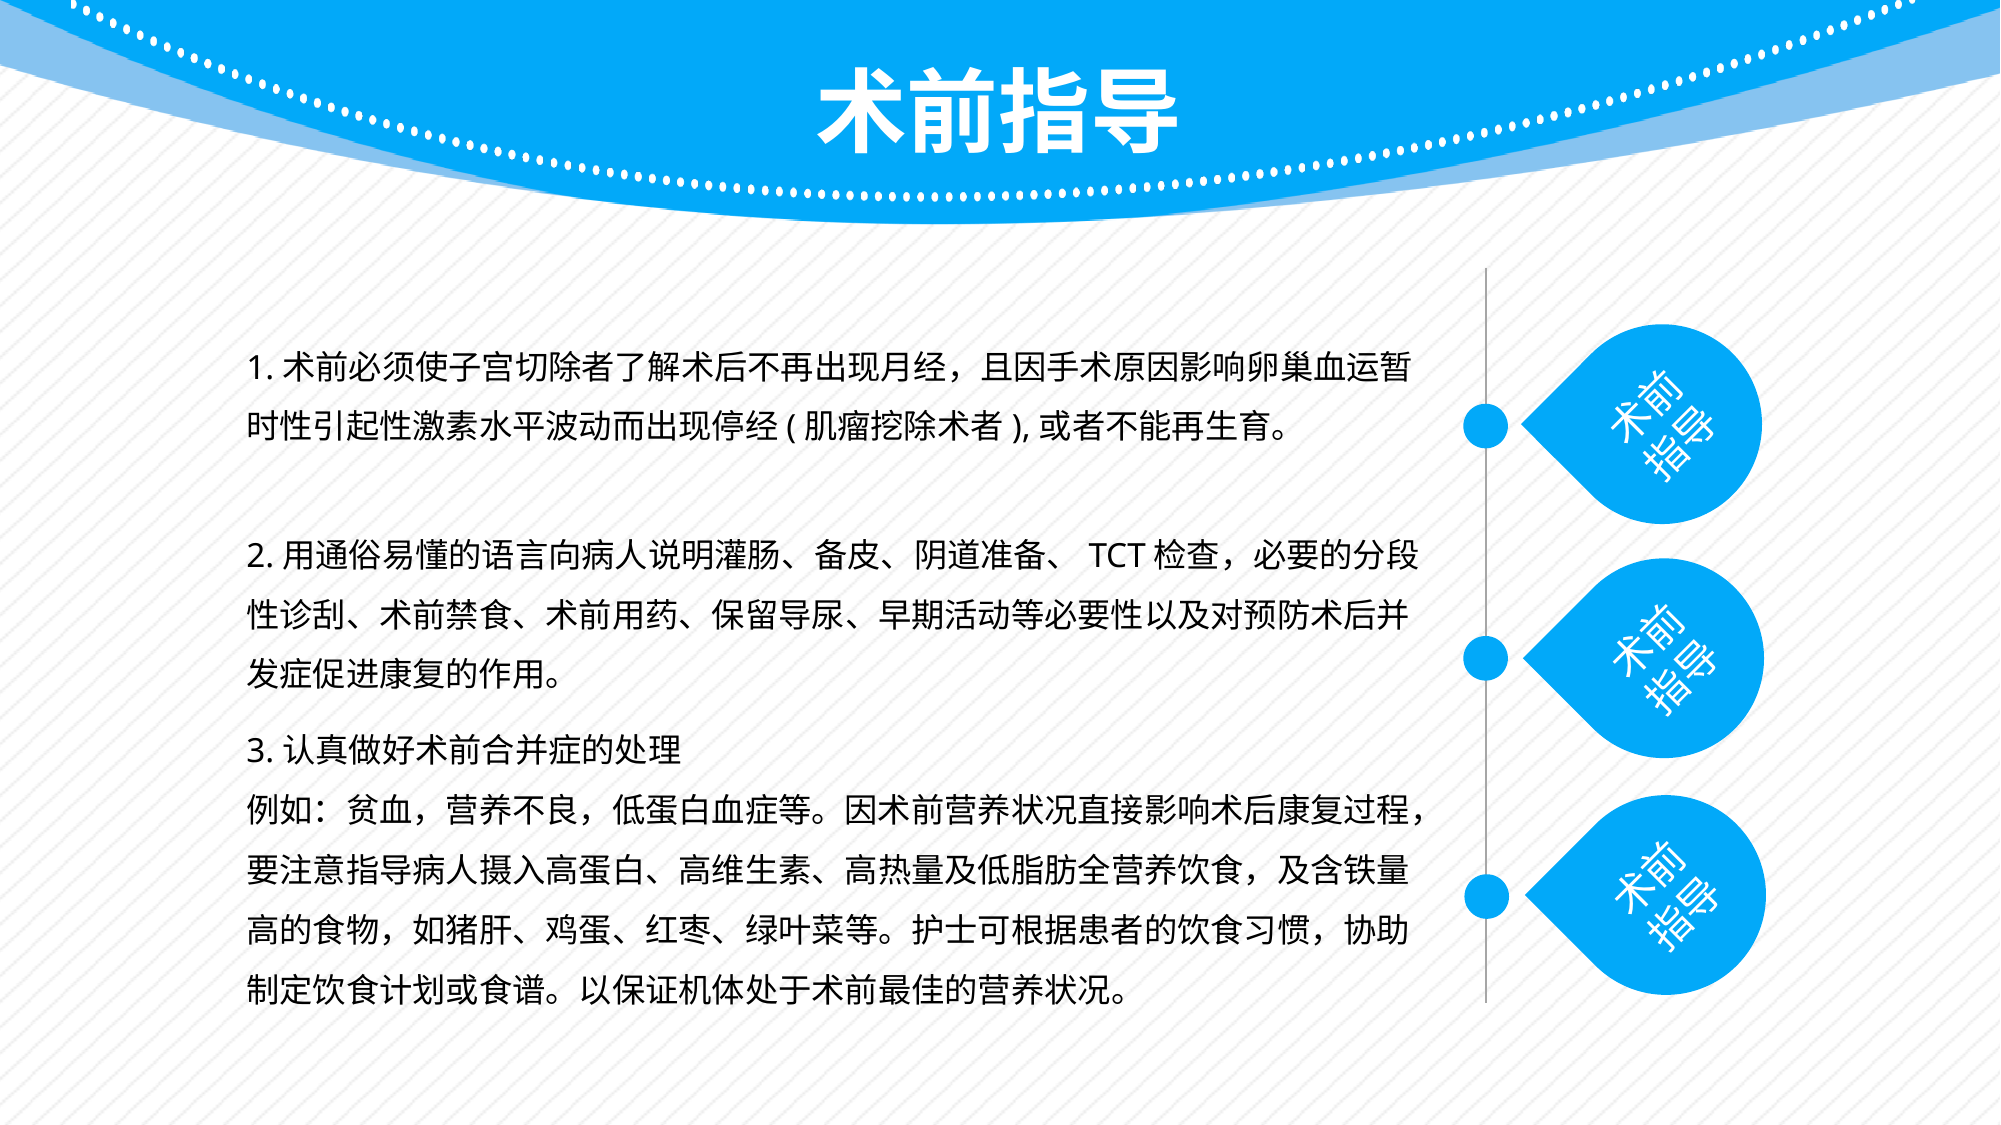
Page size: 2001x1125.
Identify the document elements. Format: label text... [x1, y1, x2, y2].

picture [356, 112, 362, 120]
picture [1495, 125, 1501, 134]
picture [1229, 173, 1235, 182]
picture [232, 70, 238, 78]
picture [1397, 147, 1403, 155]
picture [1003, 192, 1008, 200]
picture [1635, 89, 1640, 97]
picture [607, 168, 613, 177]
picture [1369, 152, 1375, 160]
picture [164, 43, 170, 51]
picture [1841, 21, 1847, 30]
picture [1704, 68, 1710, 77]
picture [1271, 168, 1277, 176]
picture [84, 7, 89, 15]
picture [384, 120, 389, 128]
picture [791, 188, 796, 197]
picture [635, 172, 641, 181]
picture [1116, 185, 1121, 193]
picture [481, 145, 487, 152]
picture [1827, 26, 1833, 34]
picture [1342, 157, 1347, 165]
picture [1215, 175, 1220, 184]
picture [191, 54, 197, 62]
picture [1662, 81, 1668, 89]
picture [876, 192, 881, 200]
picture [1814, 31, 1819, 39]
picture [593, 166, 599, 174]
picture [861, 192, 867, 200]
picture [1855, 16, 1860, 24]
picture [287, 90, 293, 98]
picture [1313, 162, 1319, 170]
picture [1896, 0, 1901, 8]
picture [960, 193, 966, 201]
picture [720, 183, 726, 191]
picture [1299, 164, 1305, 171]
picture [622, 170, 627, 179]
picture [260, 80, 265, 88]
picture [495, 147, 501, 156]
picture [1731, 60, 1737, 68]
picture [1773, 46, 1778, 54]
picture [649, 174, 655, 183]
picture [1759, 50, 1764, 59]
picture [947, 193, 952, 201]
picture [425, 131, 431, 139]
picture [537, 156, 543, 164]
picture [1383, 149, 1389, 157]
picture [1717, 64, 1723, 73]
picture [1426, 141, 1431, 149]
picture [805, 190, 811, 197]
picture [453, 138, 459, 146]
picture [315, 99, 320, 107]
picture [342, 108, 348, 116]
picture [1800, 36, 1806, 44]
picture [97, 13, 103, 21]
picture [1523, 119, 1529, 127]
picture [890, 193, 895, 201]
picture [819, 190, 825, 198]
picture [1439, 138, 1445, 146]
picture [1621, 93, 1626, 101]
picture [1786, 41, 1792, 49]
picture [1088, 187, 1093, 196]
picture [1882, 6, 1888, 14]
picture [706, 181, 712, 190]
picture [1454, 135, 1459, 143]
picture [219, 65, 225, 73]
picture [1510, 122, 1515, 131]
picture [412, 127, 417, 135]
picture [1579, 105, 1585, 113]
picture [1243, 172, 1249, 180]
picture [1468, 132, 1473, 140]
picture [989, 192, 994, 200]
picture [1676, 77, 1682, 85]
picture [523, 153, 529, 161]
picture [1482, 129, 1487, 137]
picture [1551, 112, 1557, 120]
picture [273, 85, 279, 93]
picture [110, 19, 116, 27]
picture [1537, 115, 1543, 124]
picture [509, 151, 515, 159]
picture [1059, 189, 1065, 197]
picture [1045, 190, 1051, 198]
picture [551, 159, 557, 167]
picture [124, 25, 129, 34]
picture [565, 161, 571, 169]
picture [1593, 101, 1599, 109]
picture [1017, 191, 1023, 199]
picture [328, 103, 334, 111]
picture [847, 191, 853, 199]
picture [918, 193, 924, 201]
picture [440, 134, 445, 143]
picture [370, 116, 376, 124]
picture [1186, 179, 1192, 187]
picture [1285, 166, 1291, 174]
picture [678, 178, 683, 186]
picture [1745, 55, 1751, 63]
picture [137, 31, 143, 39]
picture [1649, 85, 1654, 93]
picture [467, 141, 473, 149]
picture [1144, 183, 1150, 191]
picture [1356, 154, 1361, 163]
picture [777, 187, 782, 196]
picture [1130, 184, 1136, 192]
picture [664, 176, 669, 184]
picture [833, 191, 839, 199]
picture [178, 49, 184, 57]
picture [1565, 108, 1571, 117]
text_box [231, 267, 1766, 1014]
picture [734, 184, 740, 192]
picture [1869, 11, 1874, 19]
picture [1173, 180, 1178, 188]
picture [0, 0, 2001, 1125]
picture [1257, 170, 1263, 178]
picture [1411, 144, 1417, 152]
text_box 术前指导 [800, 46, 1198, 172]
picture [1201, 177, 1206, 185]
picture [579, 164, 585, 172]
picture [205, 60, 211, 68]
picture [1158, 182, 1164, 190]
picture [246, 75, 252, 83]
picture [692, 180, 698, 188]
picture [748, 185, 754, 193]
picture [763, 186, 768, 195]
picture [151, 37, 156, 45]
picture [975, 192, 980, 201]
picture [1690, 73, 1695, 81]
picture [1102, 186, 1107, 195]
picture [398, 123, 403, 132]
picture [1607, 97, 1613, 105]
picture [904, 193, 909, 201]
picture [301, 94, 306, 103]
picture [1073, 188, 1079, 197]
picture [932, 193, 937, 201]
picture [1031, 191, 1037, 199]
